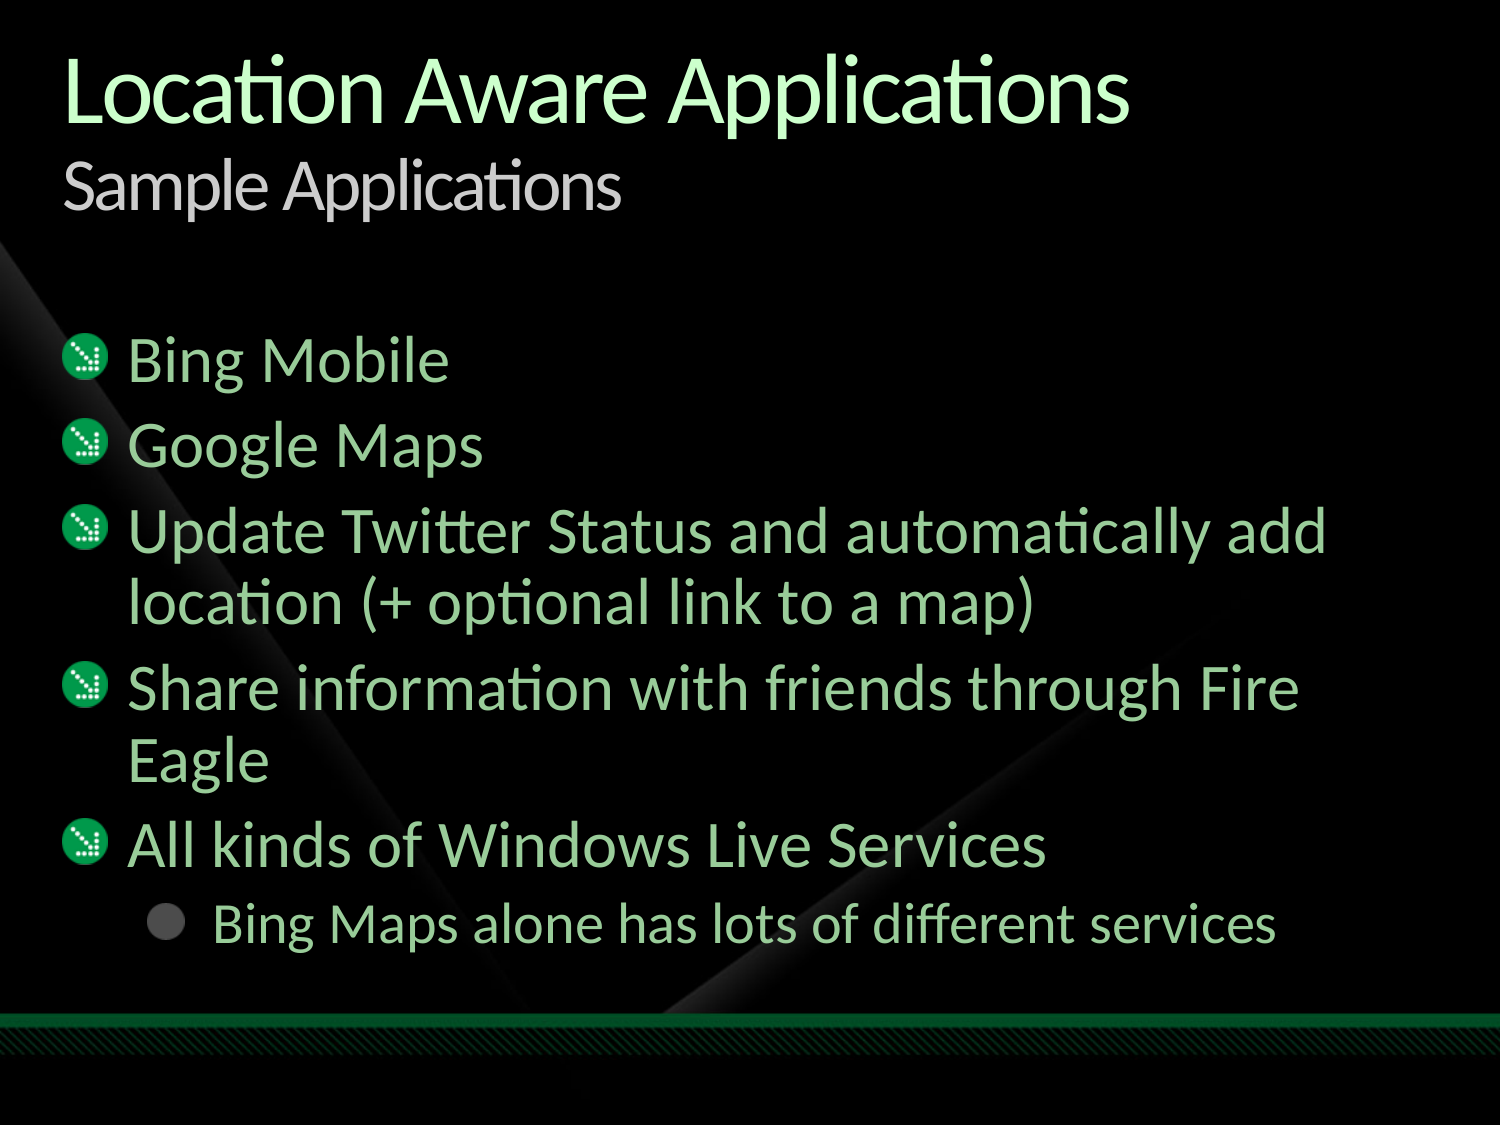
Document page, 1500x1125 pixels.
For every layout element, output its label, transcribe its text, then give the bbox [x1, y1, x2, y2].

title Location Aware Applications Sample Applications [62, 37, 1438, 229]
picture [0, 0, 1500, 1125]
list Bing Mobile Google Maps Update Twitter Status and automatically add location (+ optional link to a map) Share information with friends through Fire Eagle All kinds of Windows Live Services Bing Maps alone has lots of different services [62, 231, 1438, 980]
